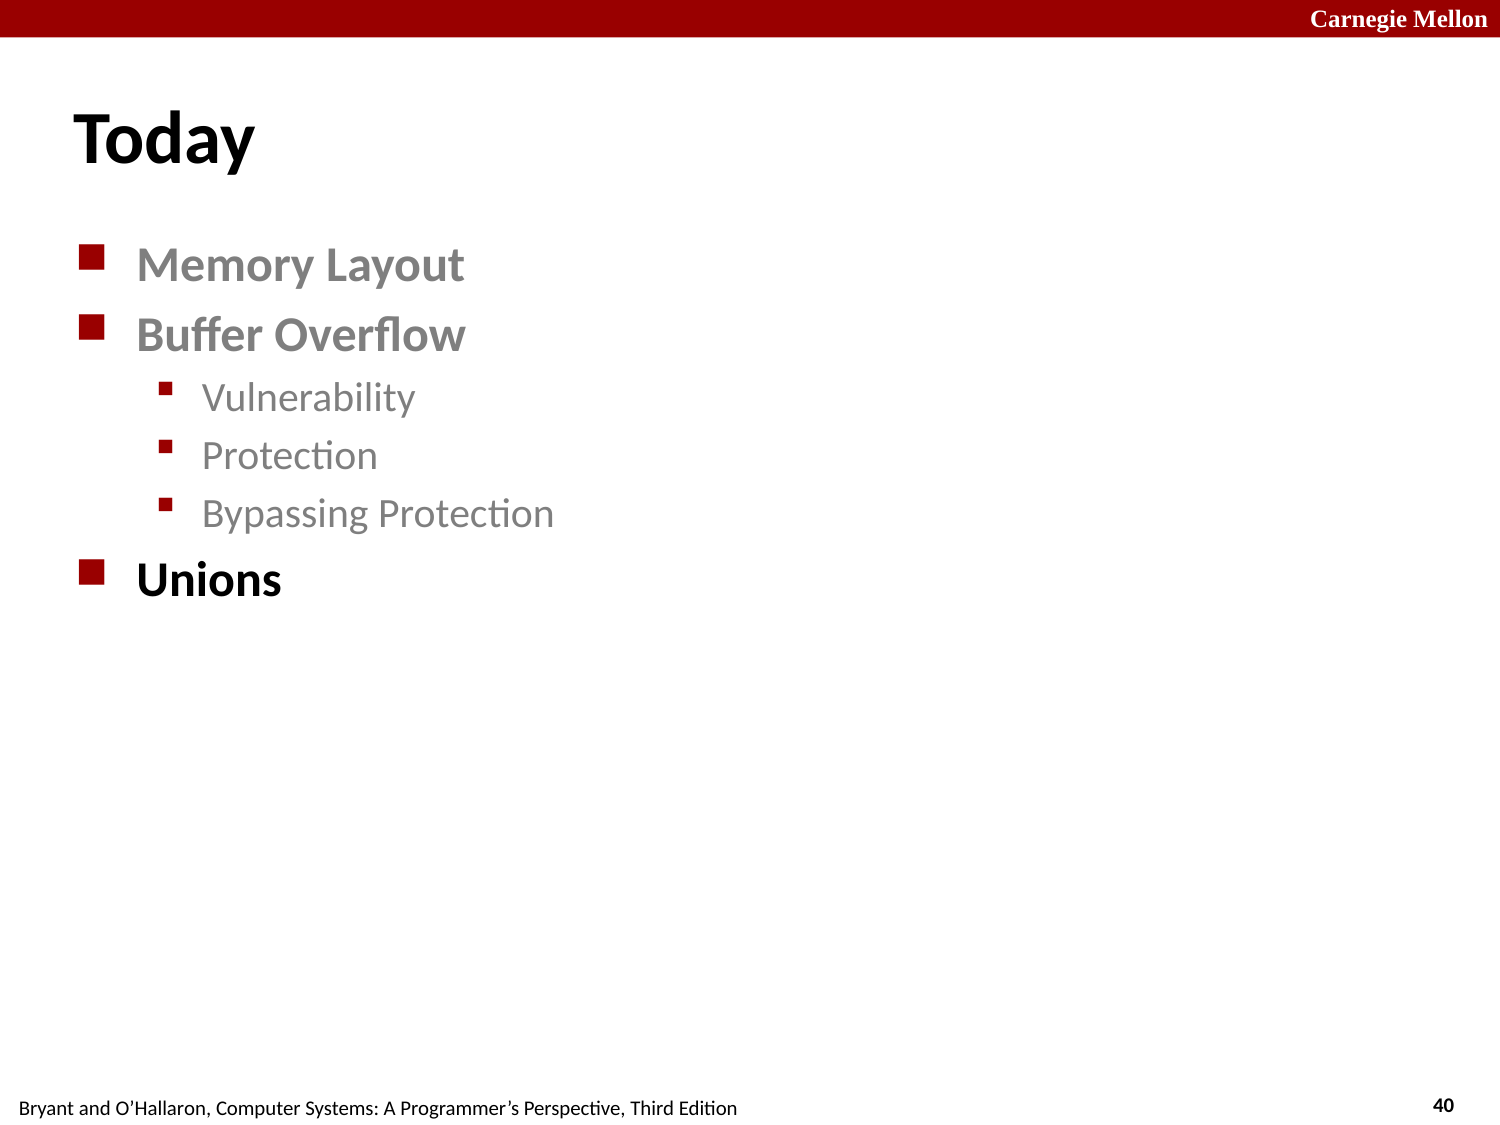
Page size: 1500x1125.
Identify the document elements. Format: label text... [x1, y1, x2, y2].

title Today [58, 71, 1305, 197]
list Memory Layout Buffer Overflow Vulnerability Protection Bypassing Protection Unions [64, 223, 1361, 1040]
